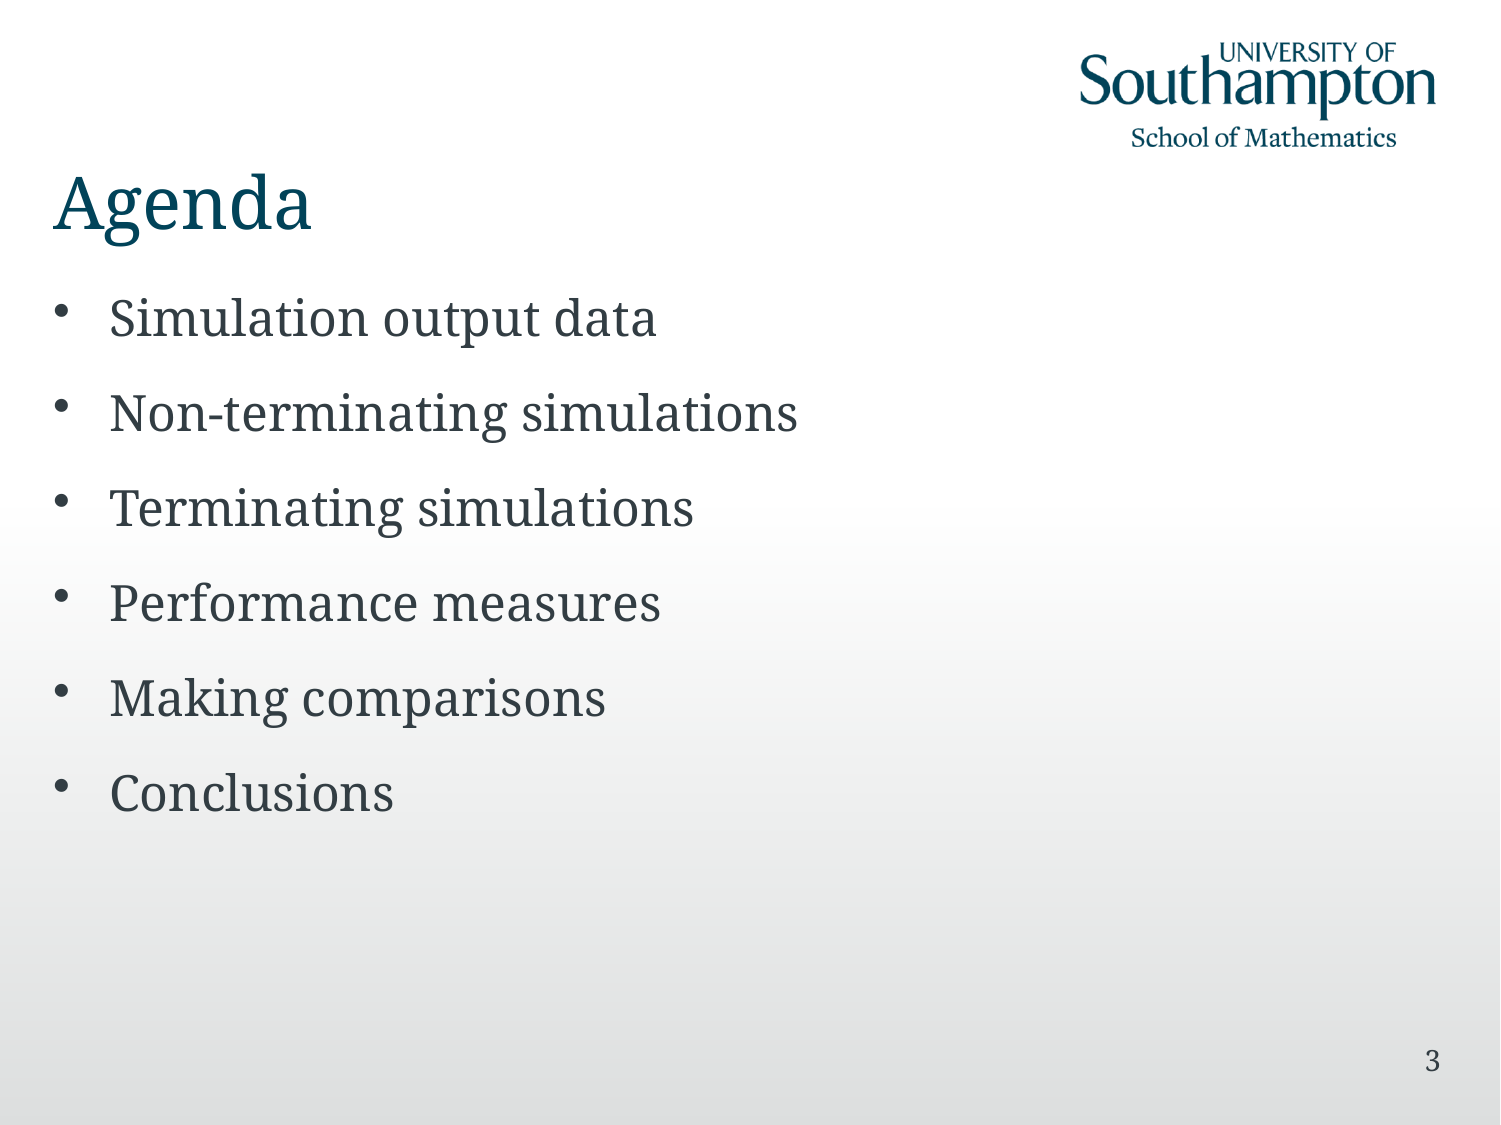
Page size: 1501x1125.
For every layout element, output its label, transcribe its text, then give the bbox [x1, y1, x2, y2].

slide_number 3 [1128, 1034, 1441, 1110]
list Simulation output data Non-terminating simulations Terminating simulations Performance measures Making comparisons Conclusions [53, 278, 1448, 954]
title Agenda [53, 148, 1448, 256]
picture [1296, 42, 1301, 51]
picture [1080, 42, 1436, 147]
